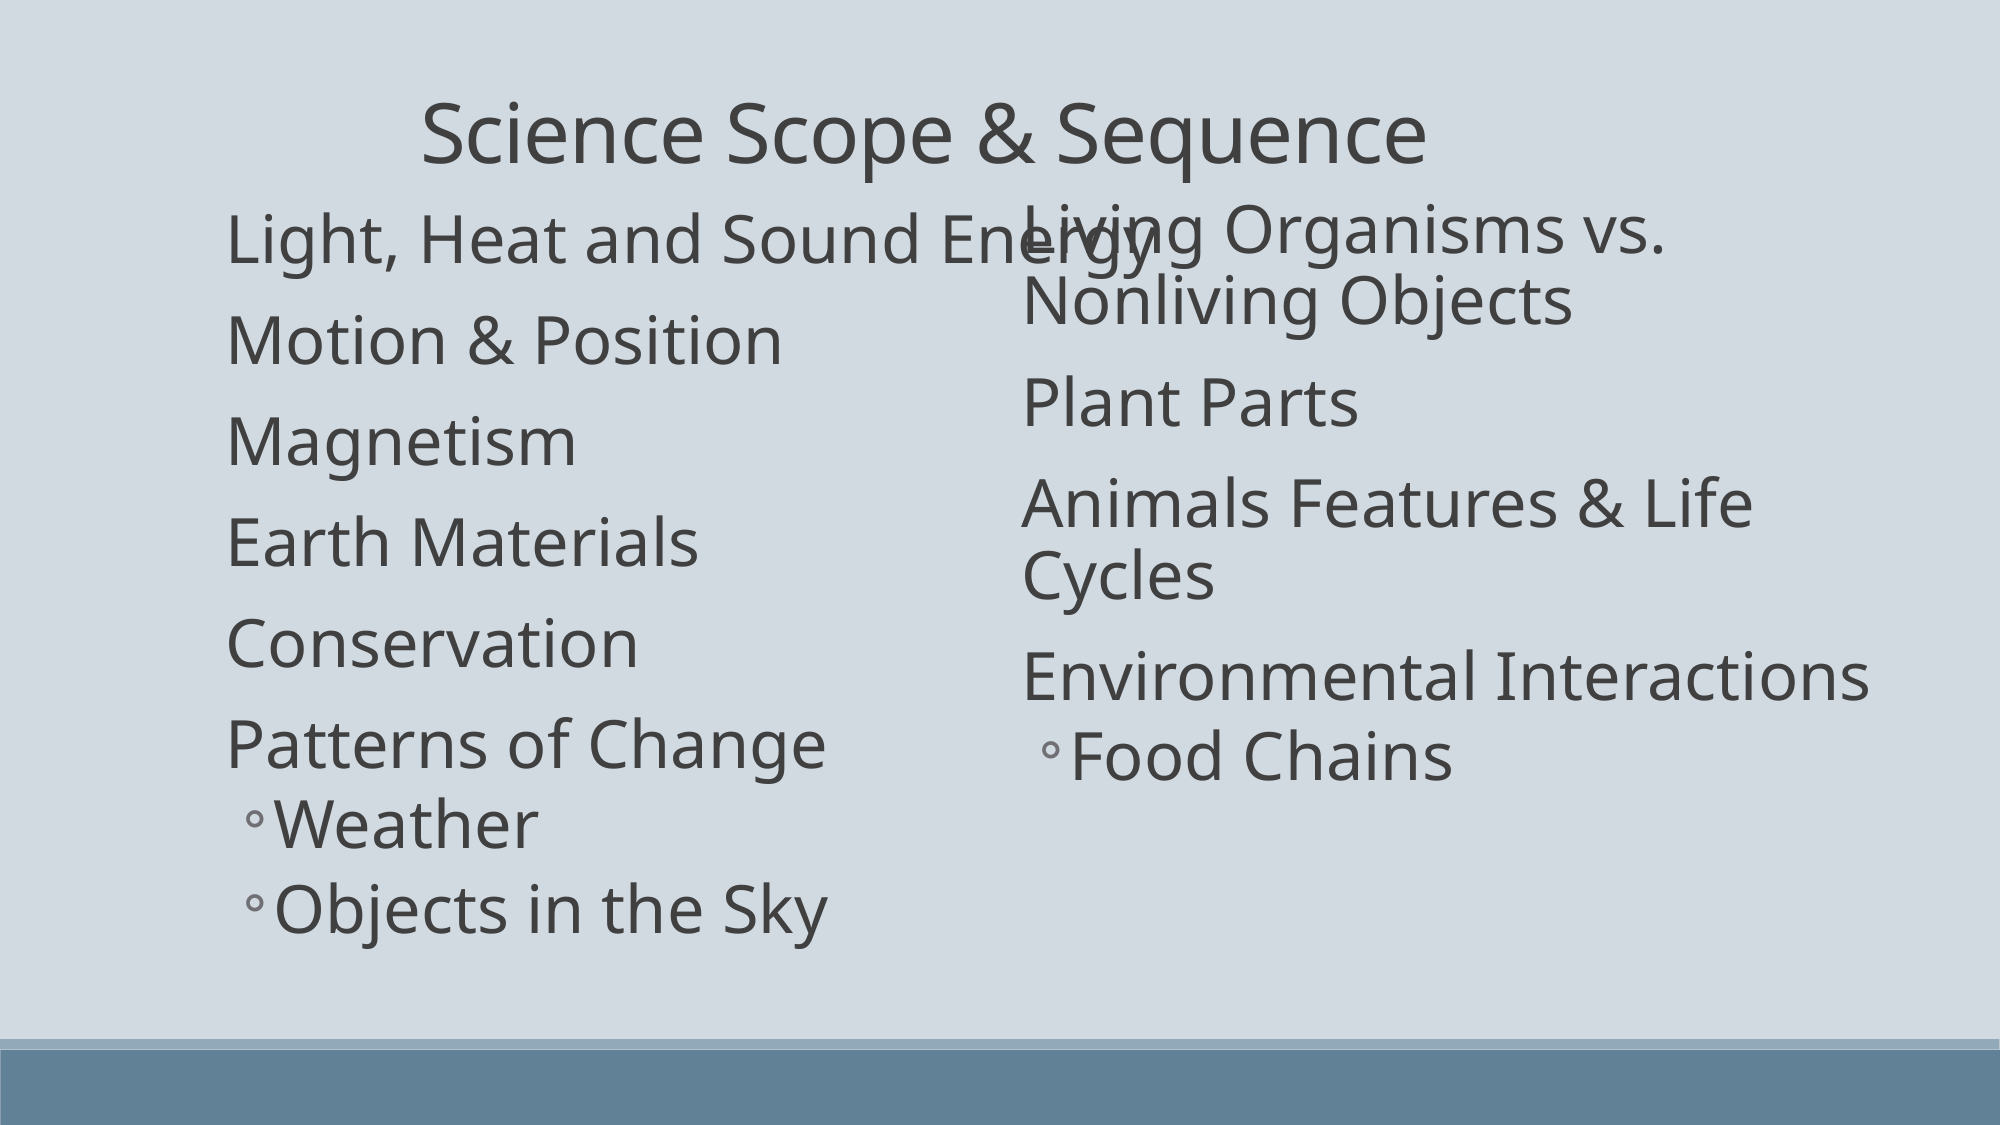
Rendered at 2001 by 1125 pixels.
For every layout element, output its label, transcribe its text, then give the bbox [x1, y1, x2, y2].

title Science Scope & Sequence [249, 0, 1600, 188]
list Light, Heat and Sound Energy Motion & Position Magnetism Earth Materials Conservation Patterns of Change Weather Objects in the Sky [210, 198, 1161, 1061]
text_box Living Organisms vs. Nonliving Objects Plant Parts Animals Features & Life Cycles Environmental Interactions Food Chains [1006, 188, 1957, 1051]
